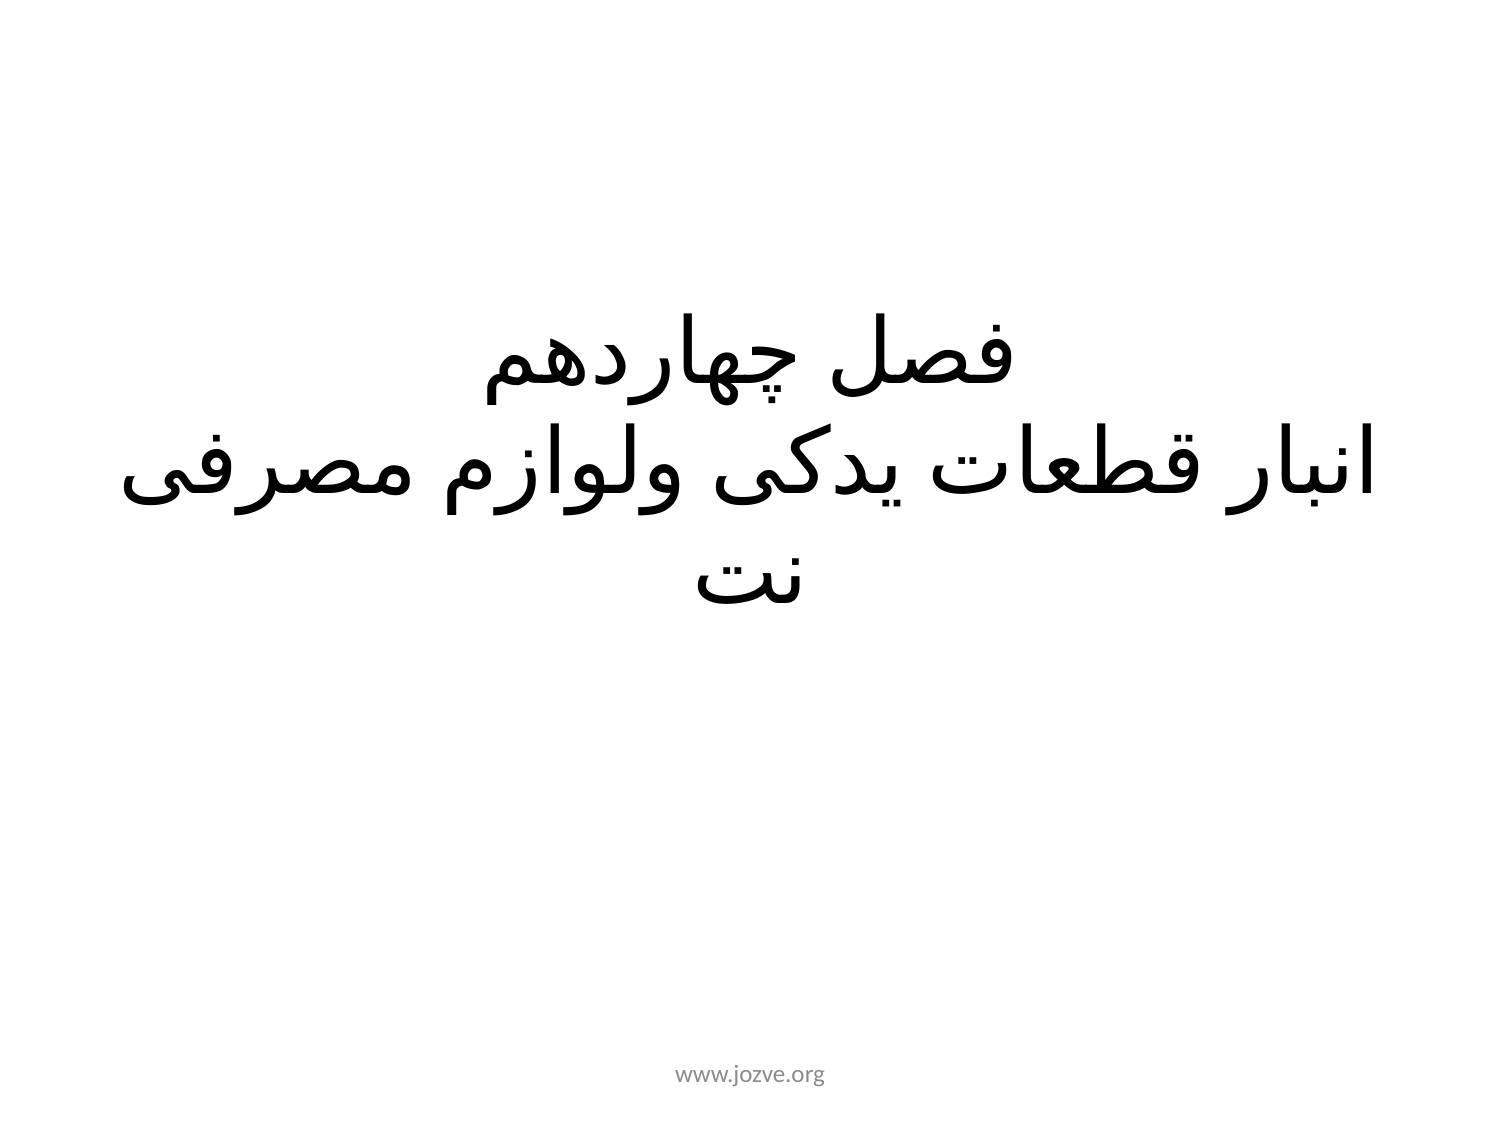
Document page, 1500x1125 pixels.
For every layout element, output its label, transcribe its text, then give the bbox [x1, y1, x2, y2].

footer www.jozve.org [512, 1042, 988, 1103]
title فصل چهاردهم انبار قطعات یدکی ولوازم مصرفی نت [75, 45, 1425, 870]
